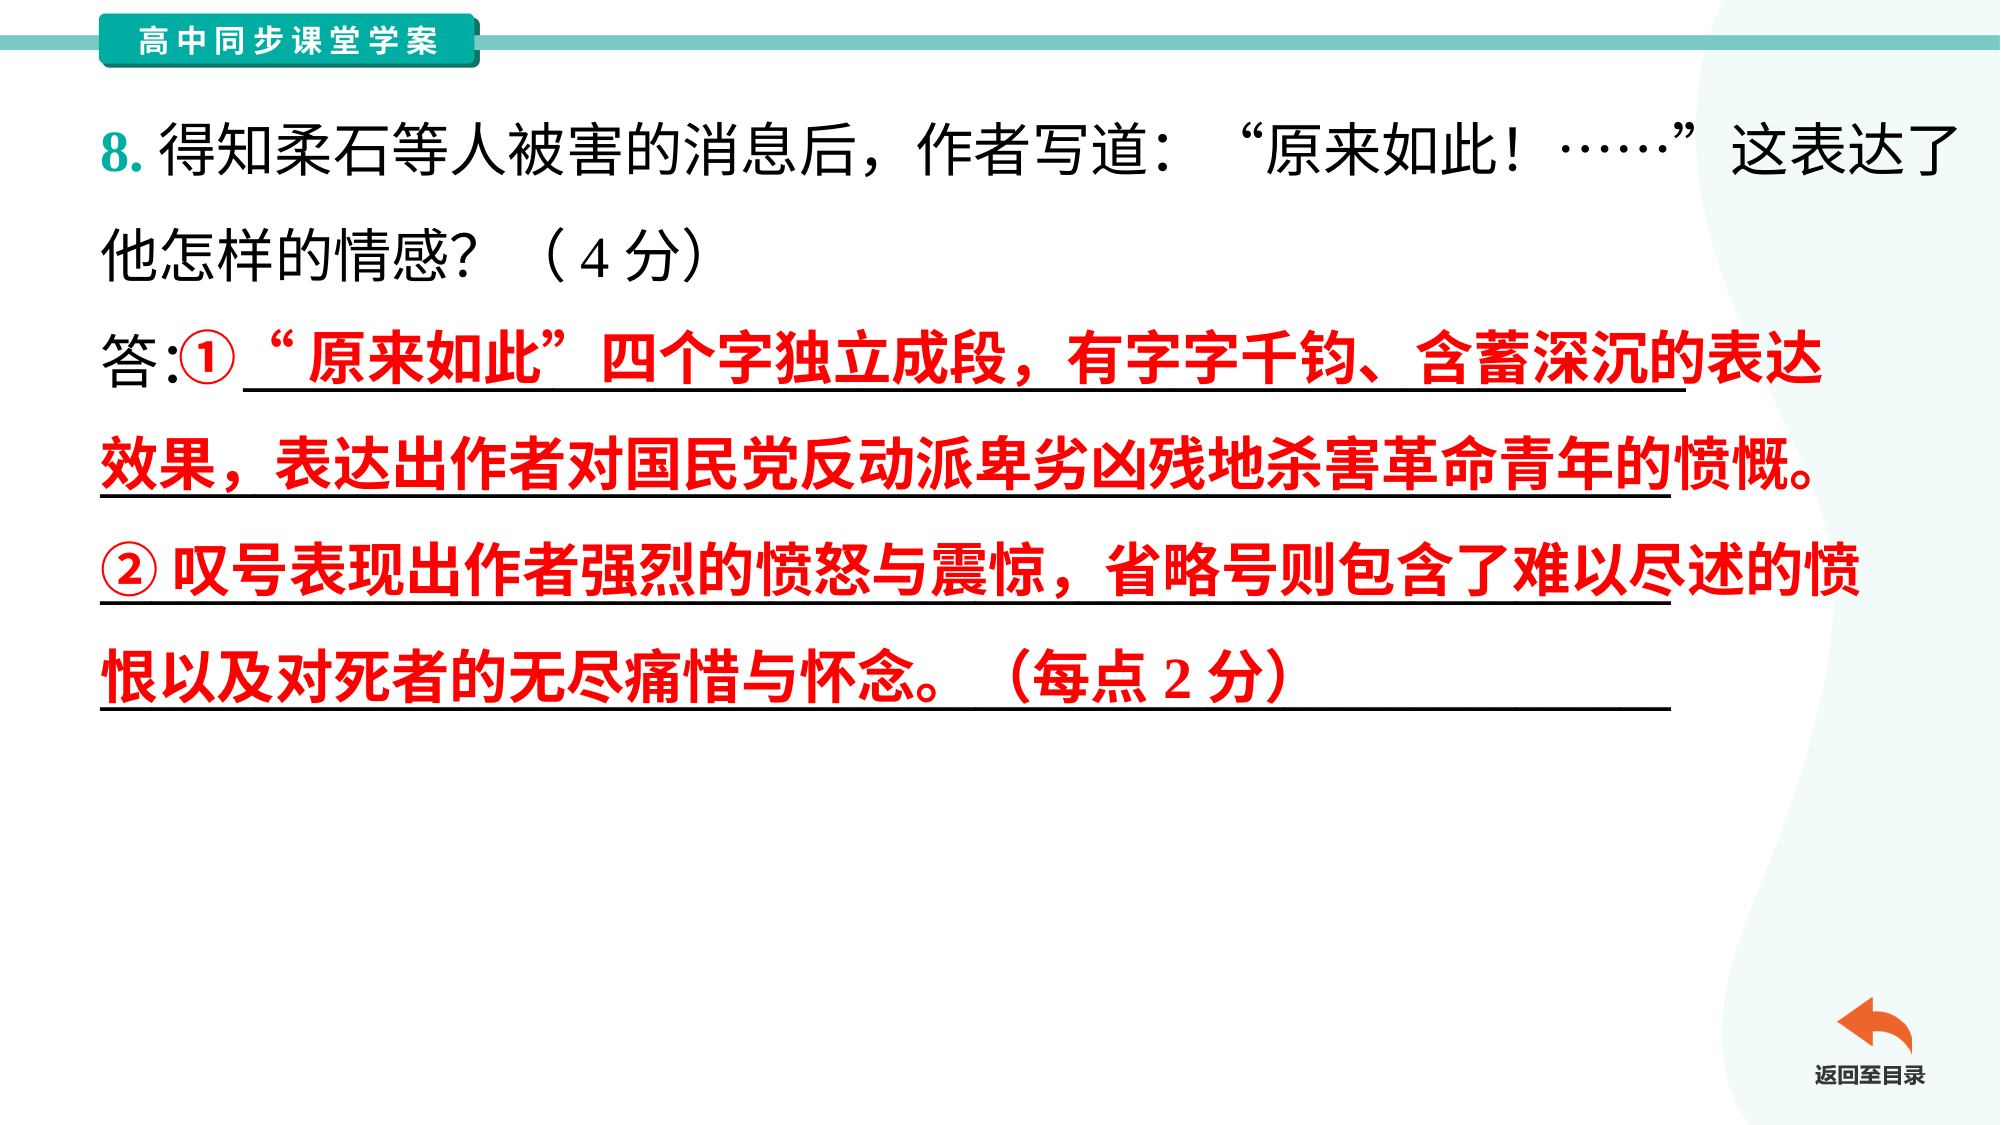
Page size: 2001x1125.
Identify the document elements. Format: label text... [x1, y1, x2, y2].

picture [0, 0, 2000, 1125]
text_box 8.得知柔石等人被害的消息后，作者写道：“原来如此！……”这表达了 他怎样的情感？（4分） 答： ________________________________________________________ _____________________________________________________________ _____________________________________________________________ _____________________________________________________________ [100, 710, 1899, 715]
text_box 8.得知柔石等人被害的消息后，作者写道：“原来如此！……”这表达了 他怎样的情感？（4分） 答： ________________________________________________________ _____________________________________________________________ _____________________________________________________________ _____________________________________________________________ [100, 76, 1899, 284]
text_box ①“原来如此”四个字独立成段，有字字千钧、含蓄深沉的表达 效果，表达出作者对国民党反动派卑劣凶残地杀害革命青年的愤慨。 ②叹号表现出作者强烈的愤怒与震惊，省略号则包含了难以尽述的愤 恨以及对死者的无尽痛惜与怀念。（每点2分） [100, 284, 1899, 710]
